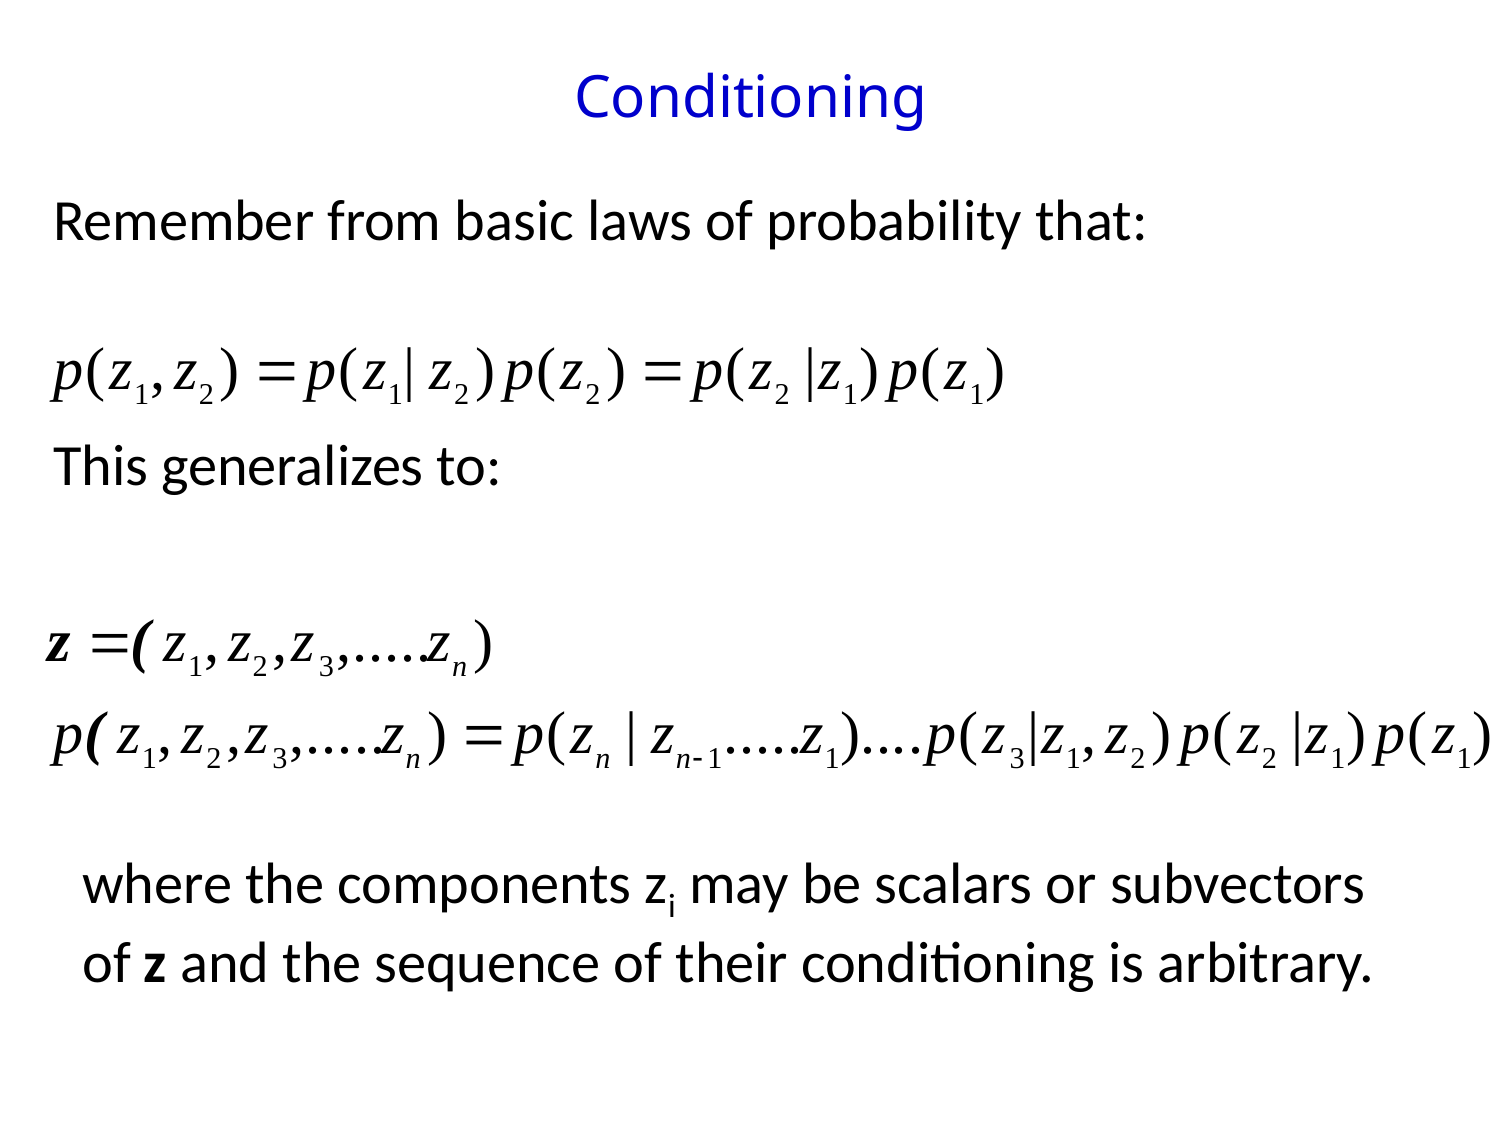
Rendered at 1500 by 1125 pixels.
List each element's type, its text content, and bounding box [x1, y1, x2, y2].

list Remember from basic laws of probability that: This generalizes to: [38, 785, 1388, 918]
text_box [37, 334, 1500, 778]
text_box where the components zi may be scalars or subvectors of z and the sequence of their conditioning is arbitrary. [67, 837, 1403, 1002]
title Conditioning [75, 0, 1426, 188]
list Remember from basic laws of probability that: This generalizes to: [38, 174, 1388, 333]
